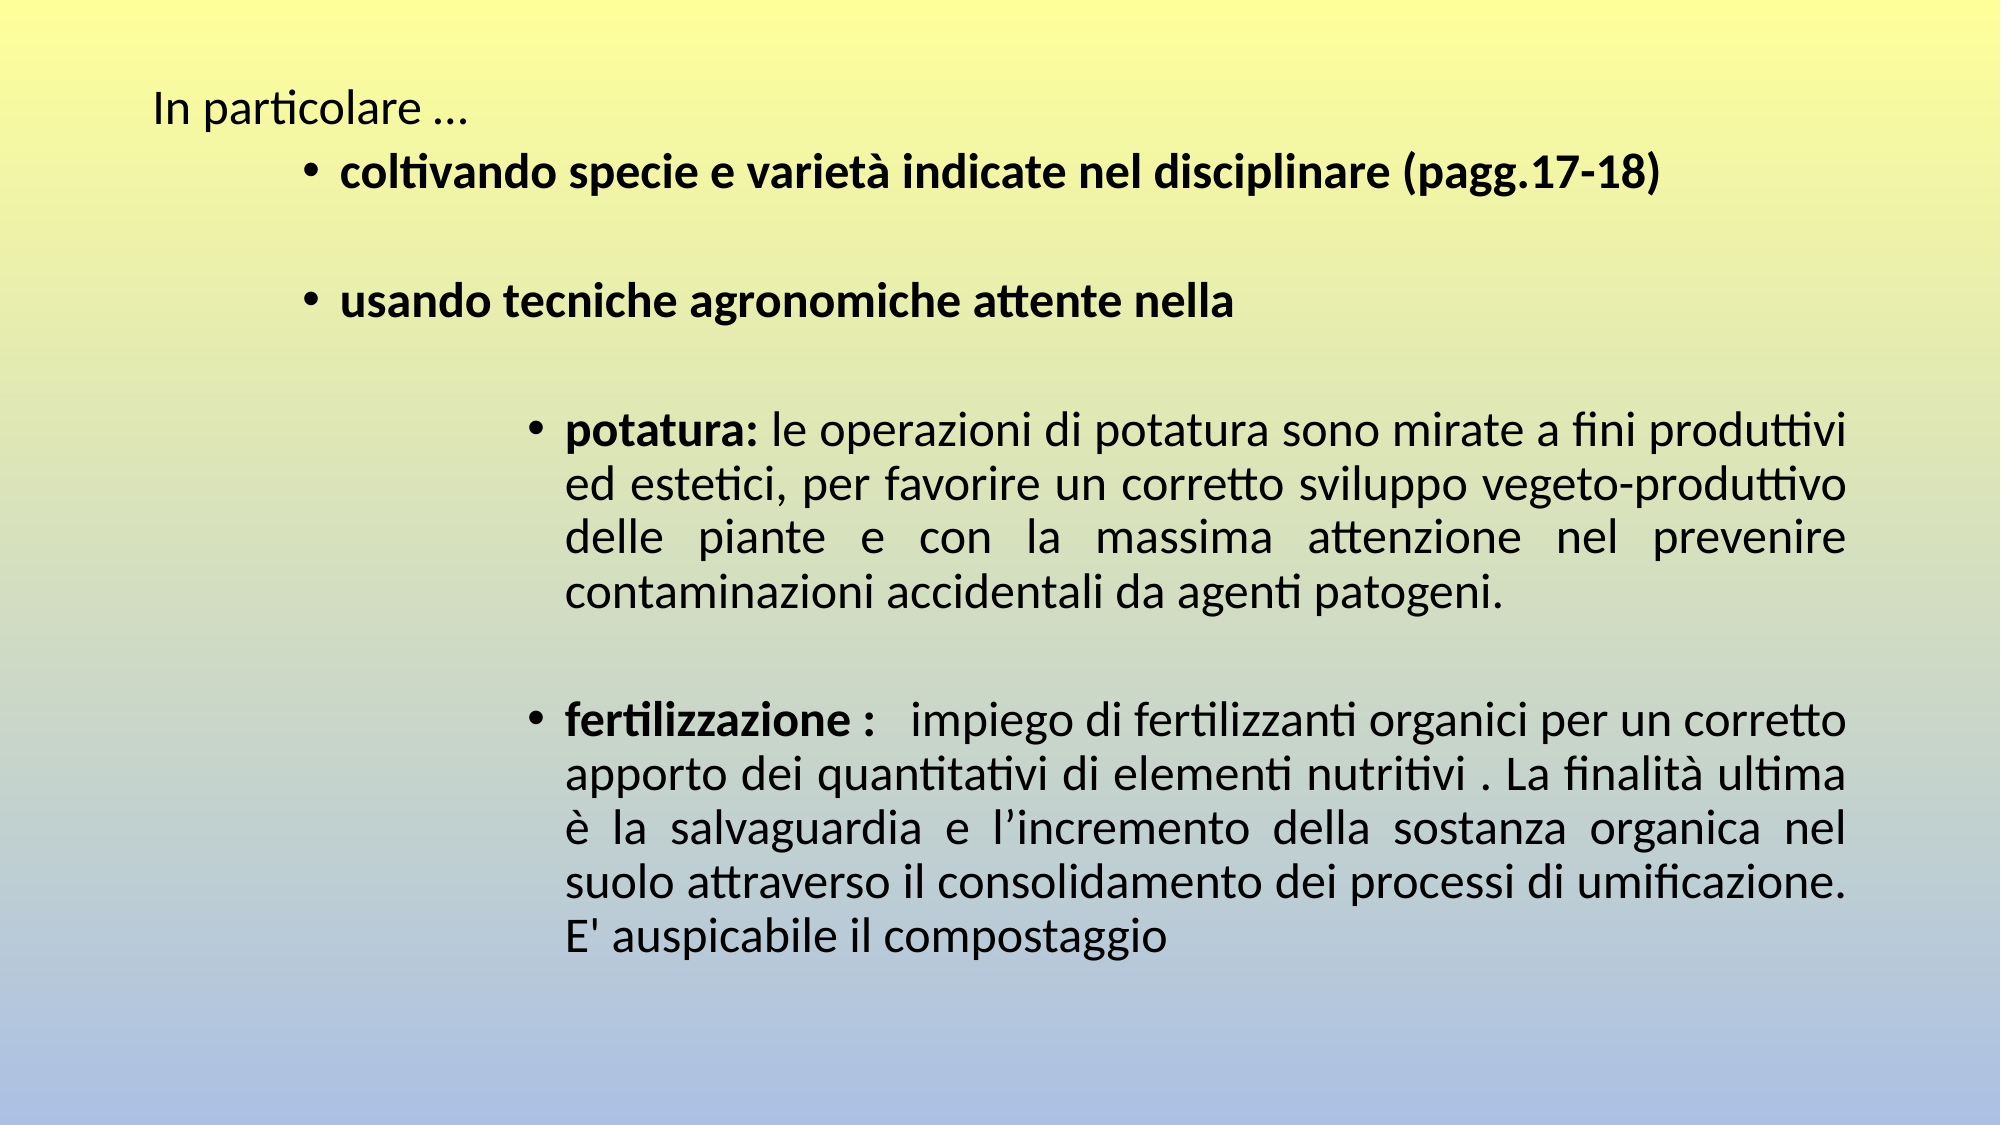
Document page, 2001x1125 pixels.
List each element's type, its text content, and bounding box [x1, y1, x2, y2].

list In particolare … coltivando specie e varietà indicate nel disciplinare (pagg.17-18) usando tecniche agronomiche attente nella potatura: le operazioni di potatura sono mirate a fini produttivi ed estetici, per favorire un corretto sviluppo vegeto-produttivo delle piante e con la massima attenzione nel prevenire contaminazioni accidentali da agenti patogeni. fertilizzazione : impiego di fertilizzanti organici per un corretto apporto dei quantitativi di elementi nutritivi . La finalità ultima è la salvaguardia e l’incremento della sostanza organica nel suolo attraverso il consolidamento dei processi di umificazione. E' auspicabile il compostaggio [137, 73, 1863, 1014]
